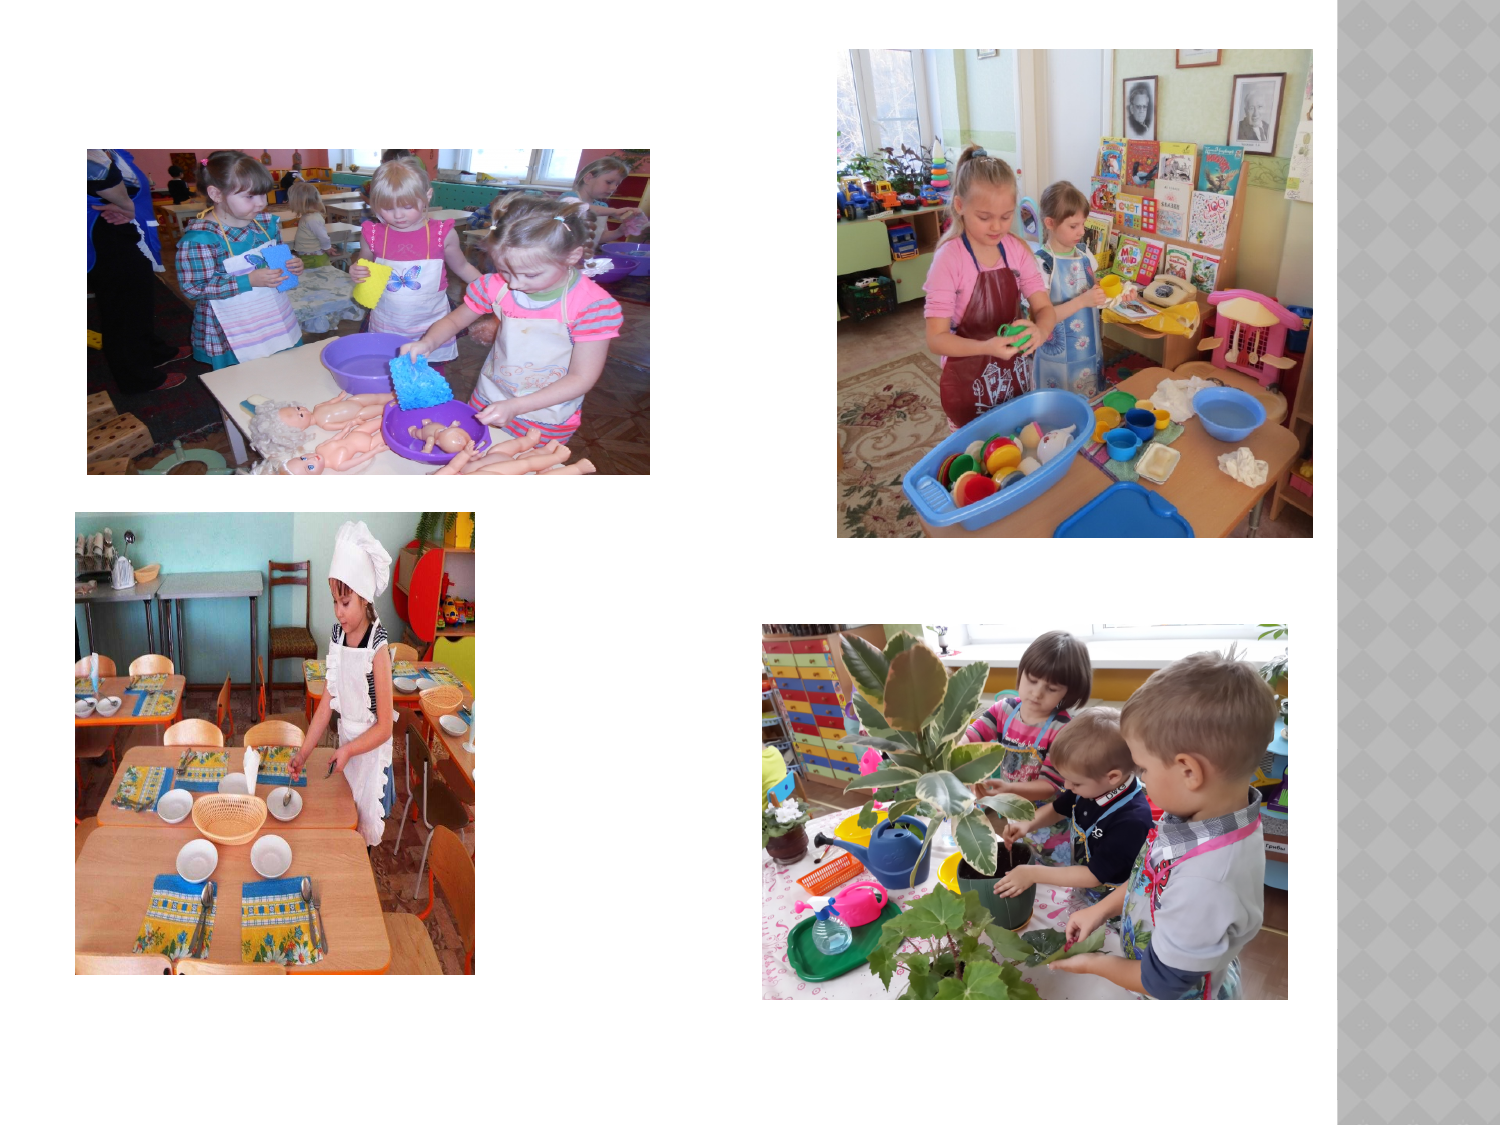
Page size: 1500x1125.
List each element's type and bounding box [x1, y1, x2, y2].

picture [74, 511, 476, 976]
picture [87, 149, 651, 476]
picture [837, 49, 1313, 538]
picture [762, 624, 1288, 1001]
